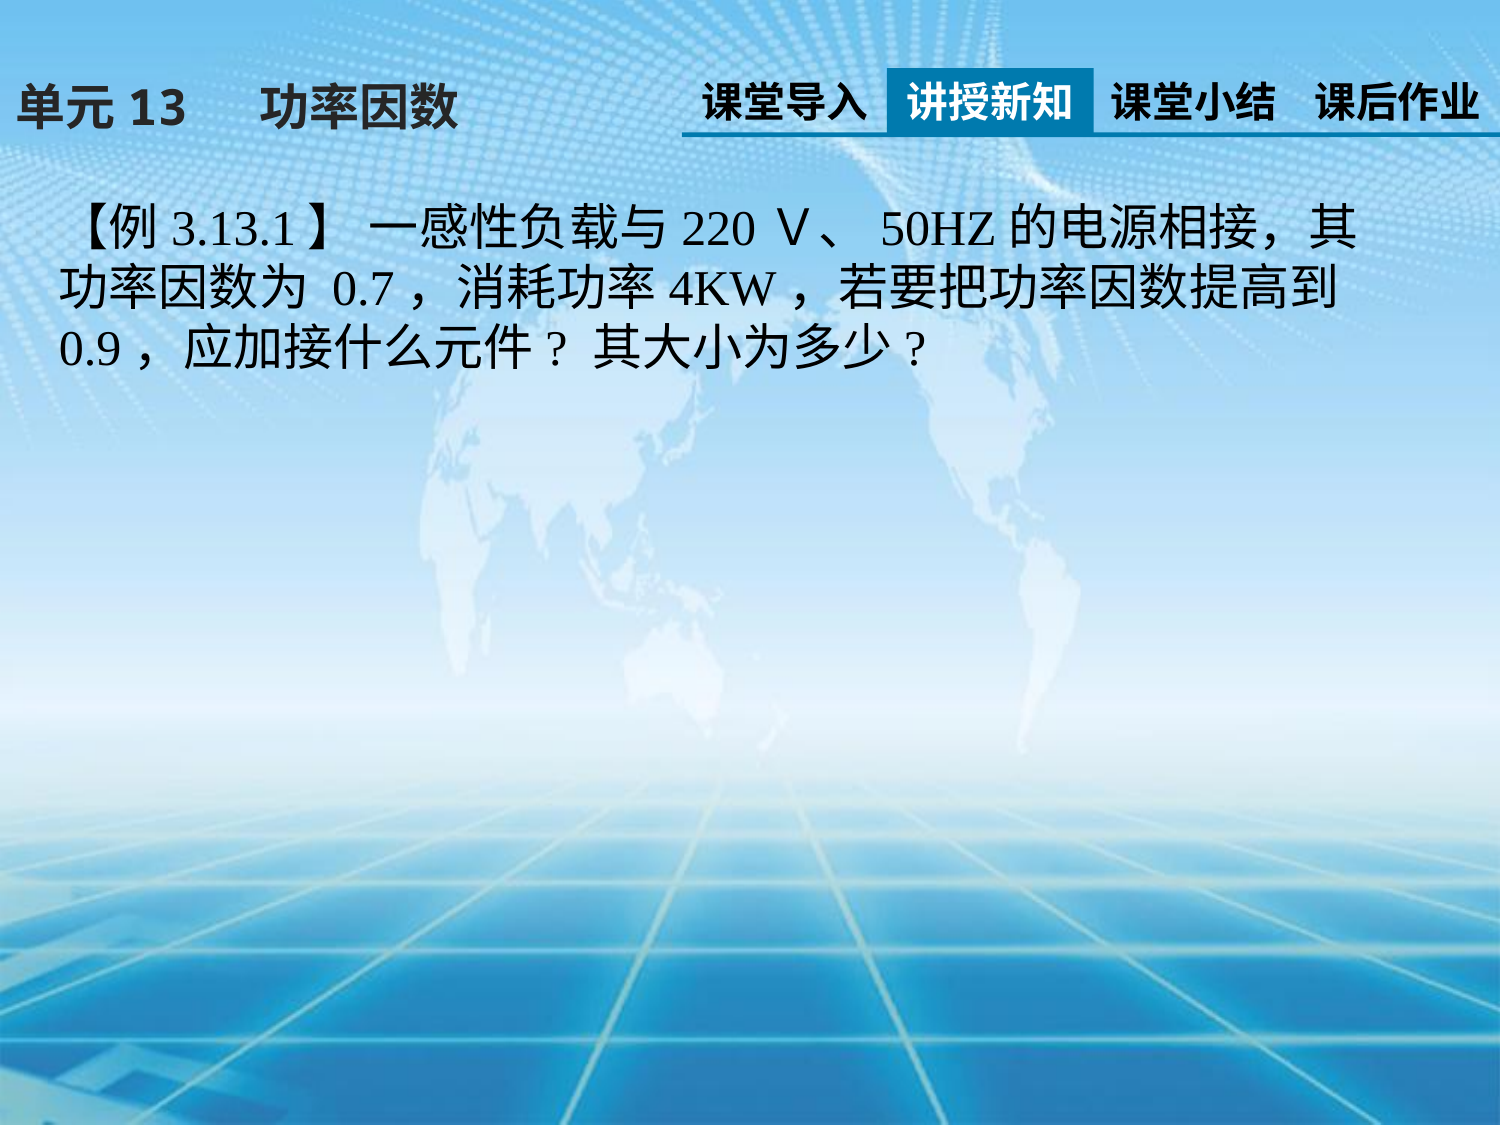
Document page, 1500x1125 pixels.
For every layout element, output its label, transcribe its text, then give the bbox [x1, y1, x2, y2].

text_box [1, 67, 1500, 144]
text_box 【例3.13.1】 一感性负载与220Ｖ、50HZ的电源相接，其功率因数为 0.7，消耗功率4KW，若要把功率因数提高到0.9，应加接什么元件? 其大小为多少? [44, 187, 1415, 383]
picture [0, 0, 1500, 1125]
